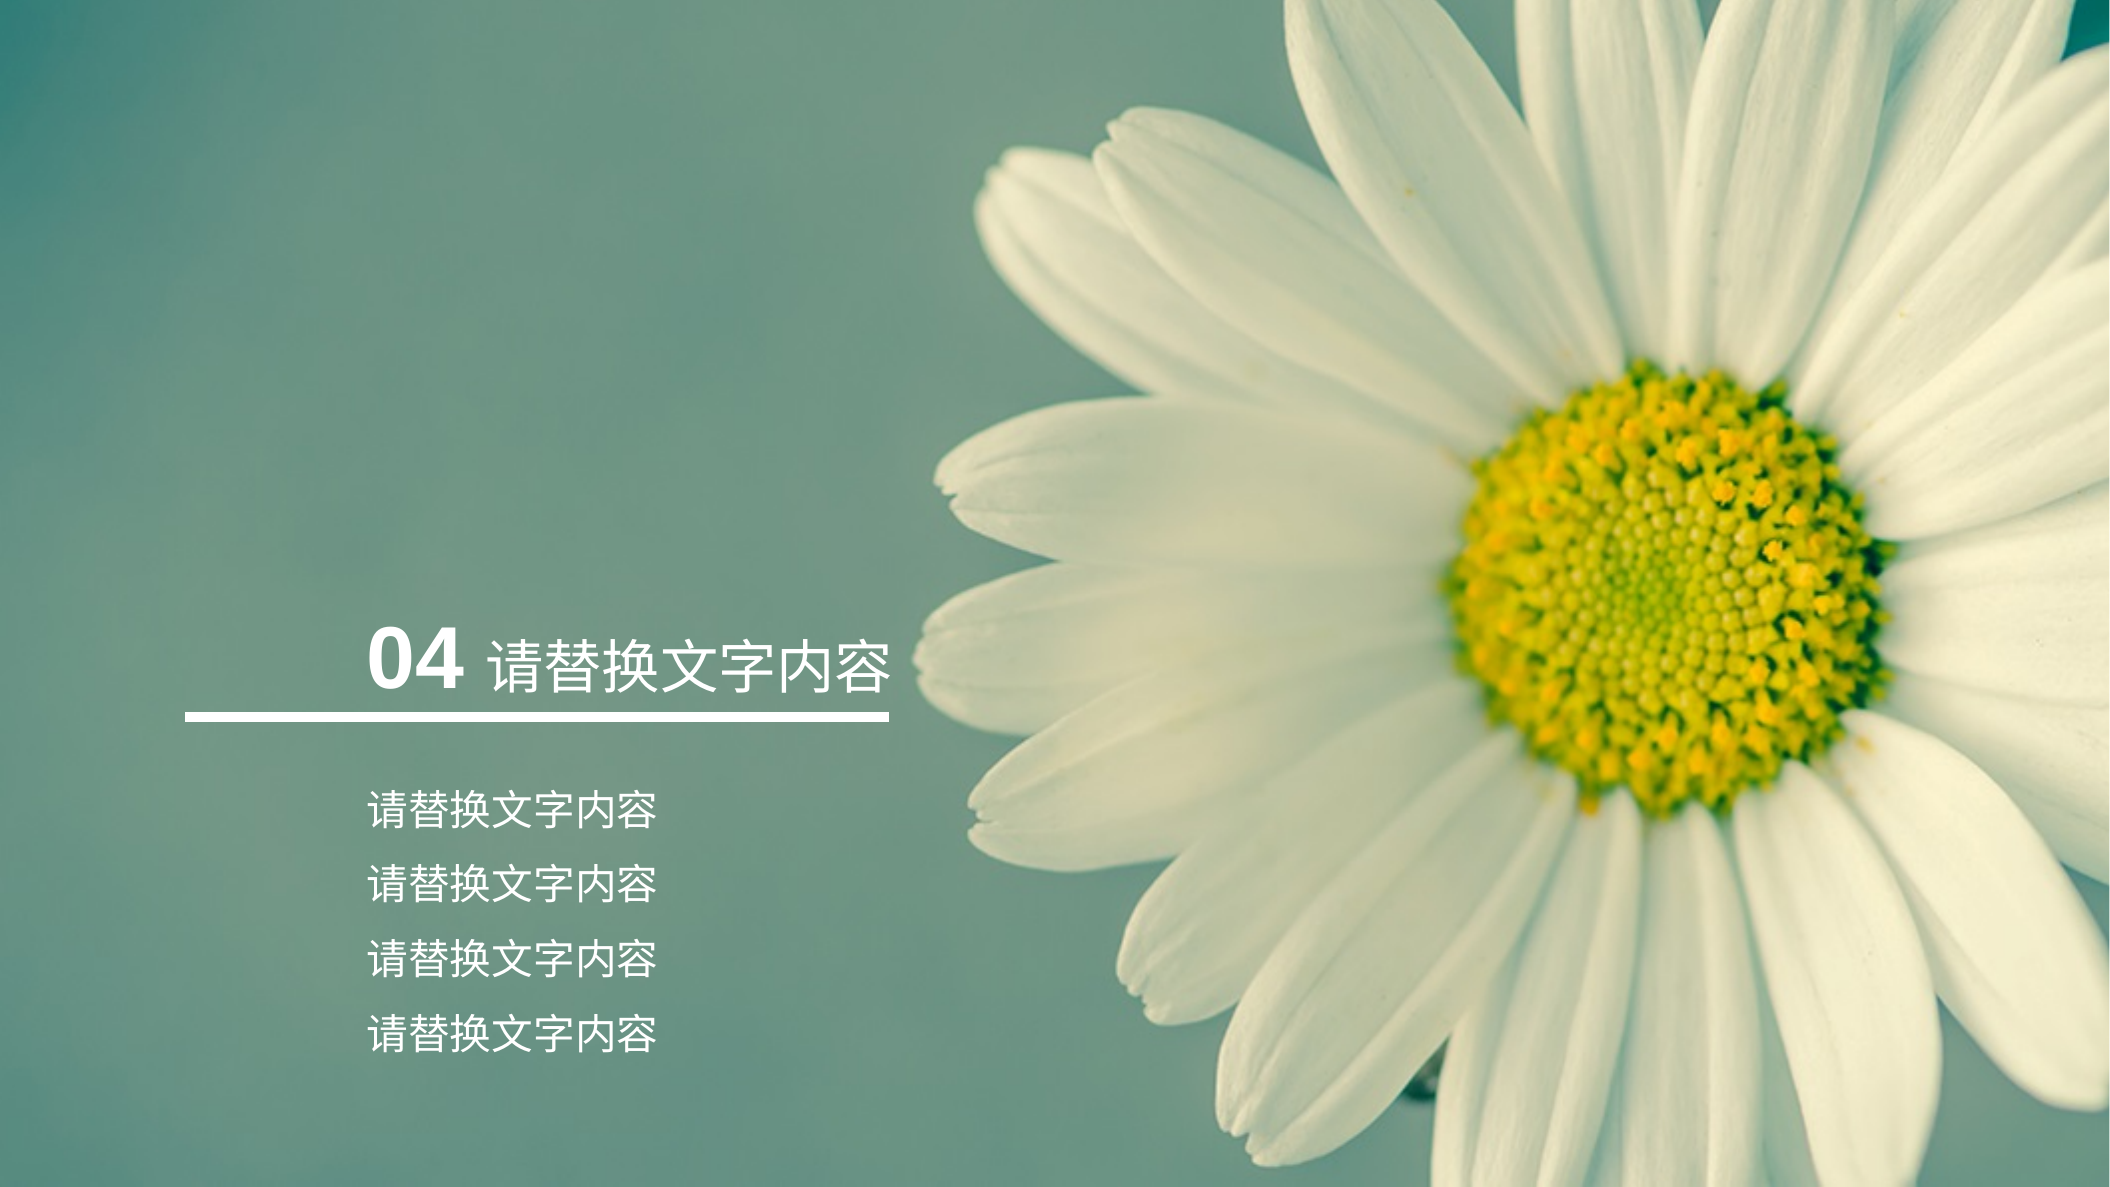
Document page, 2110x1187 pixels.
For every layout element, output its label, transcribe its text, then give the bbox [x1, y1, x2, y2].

text_box 请替换文字内容 [351, 915, 925, 990]
text_box 请替换文字内容 [351, 766, 925, 840]
text_box 请替换文字内容 [351, 990, 925, 1065]
text_box 请替换文字内容 [351, 840, 925, 915]
text_box 04请替换文字内容 [351, 572, 1149, 714]
text_box [0, 0, 2110, 1187]
